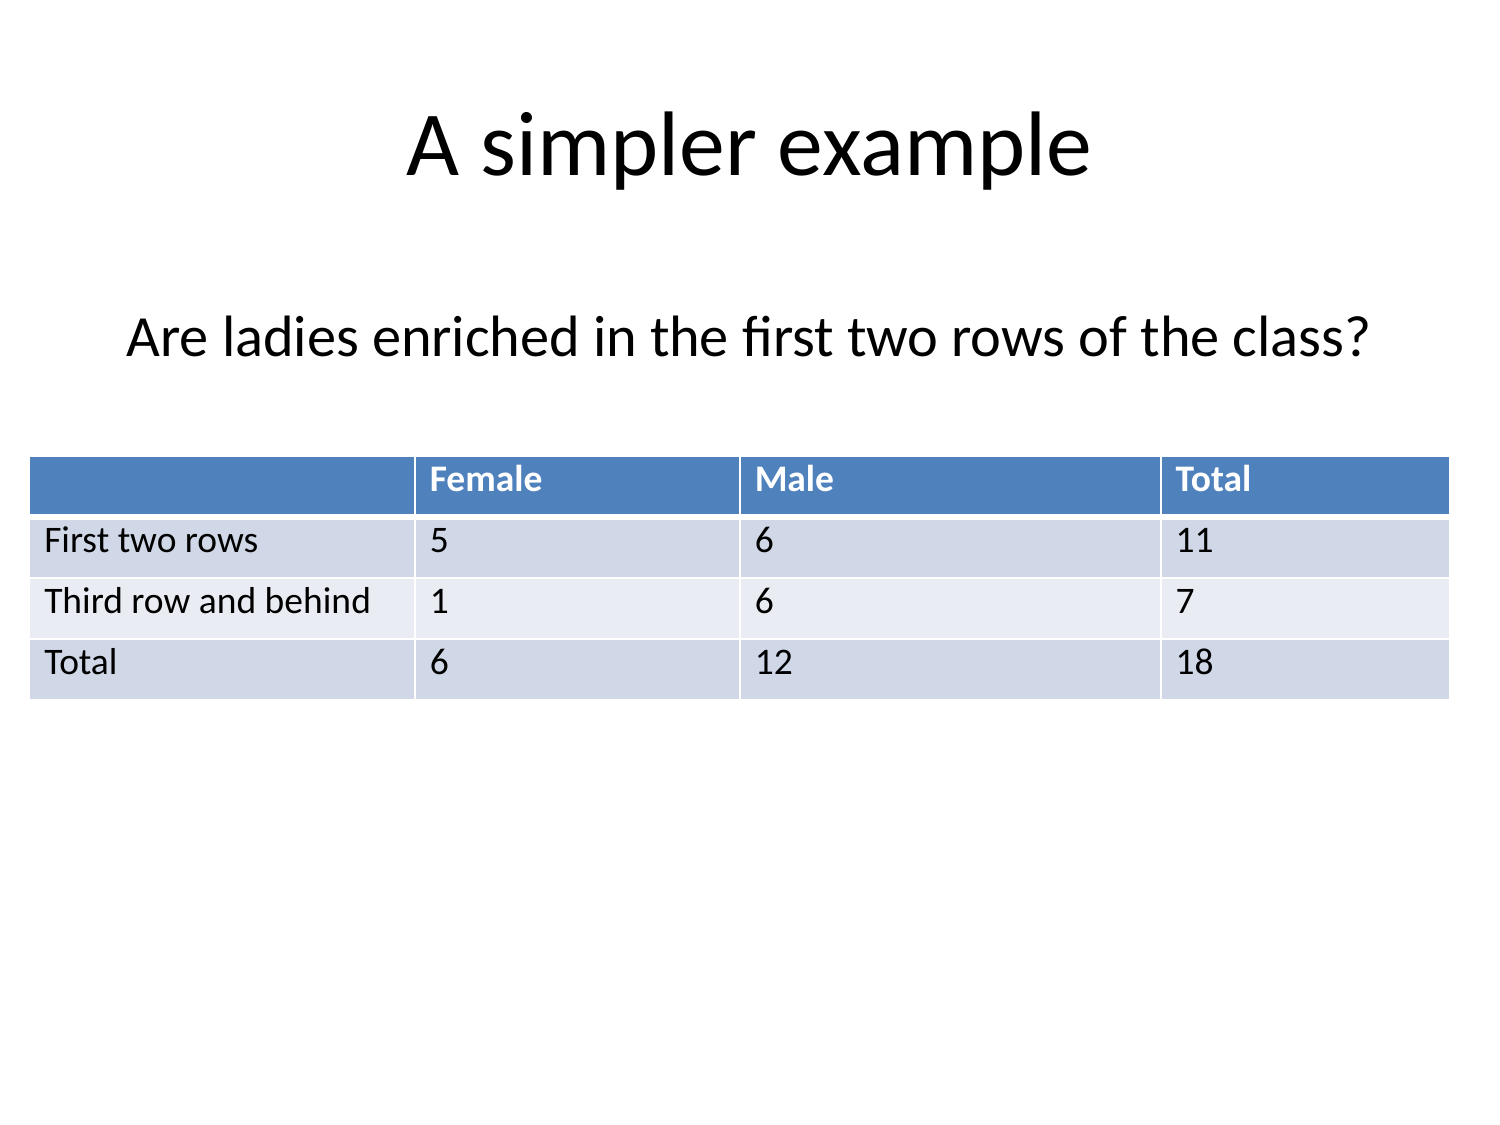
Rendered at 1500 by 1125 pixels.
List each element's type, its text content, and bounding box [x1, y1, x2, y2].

table_cell Third row and behind [30, 579, 414, 638]
table_cell 1 [416, 579, 739, 638]
table_header Total [1162, 457, 1449, 514]
table_cell 12 [741, 640, 1160, 699]
table_cell First two rows [30, 520, 414, 577]
table_cell 11 [1162, 520, 1449, 577]
title A simpler example [75, 45, 1425, 233]
table_cell 18 [1162, 640, 1449, 699]
table_cell 6 [741, 579, 1160, 638]
table_header Female [416, 457, 739, 514]
table_cell 6 [741, 520, 1160, 577]
table_cell 6 [416, 640, 739, 699]
table_cell Total [30, 640, 414, 699]
table_header Male [741, 457, 1160, 514]
table_cell 7 [1162, 579, 1449, 638]
table_header [30, 457, 414, 514]
table_cell 5 [416, 520, 739, 577]
text_box Are ladies enriched in the first two rows of the class? [112, 290, 1435, 376]
